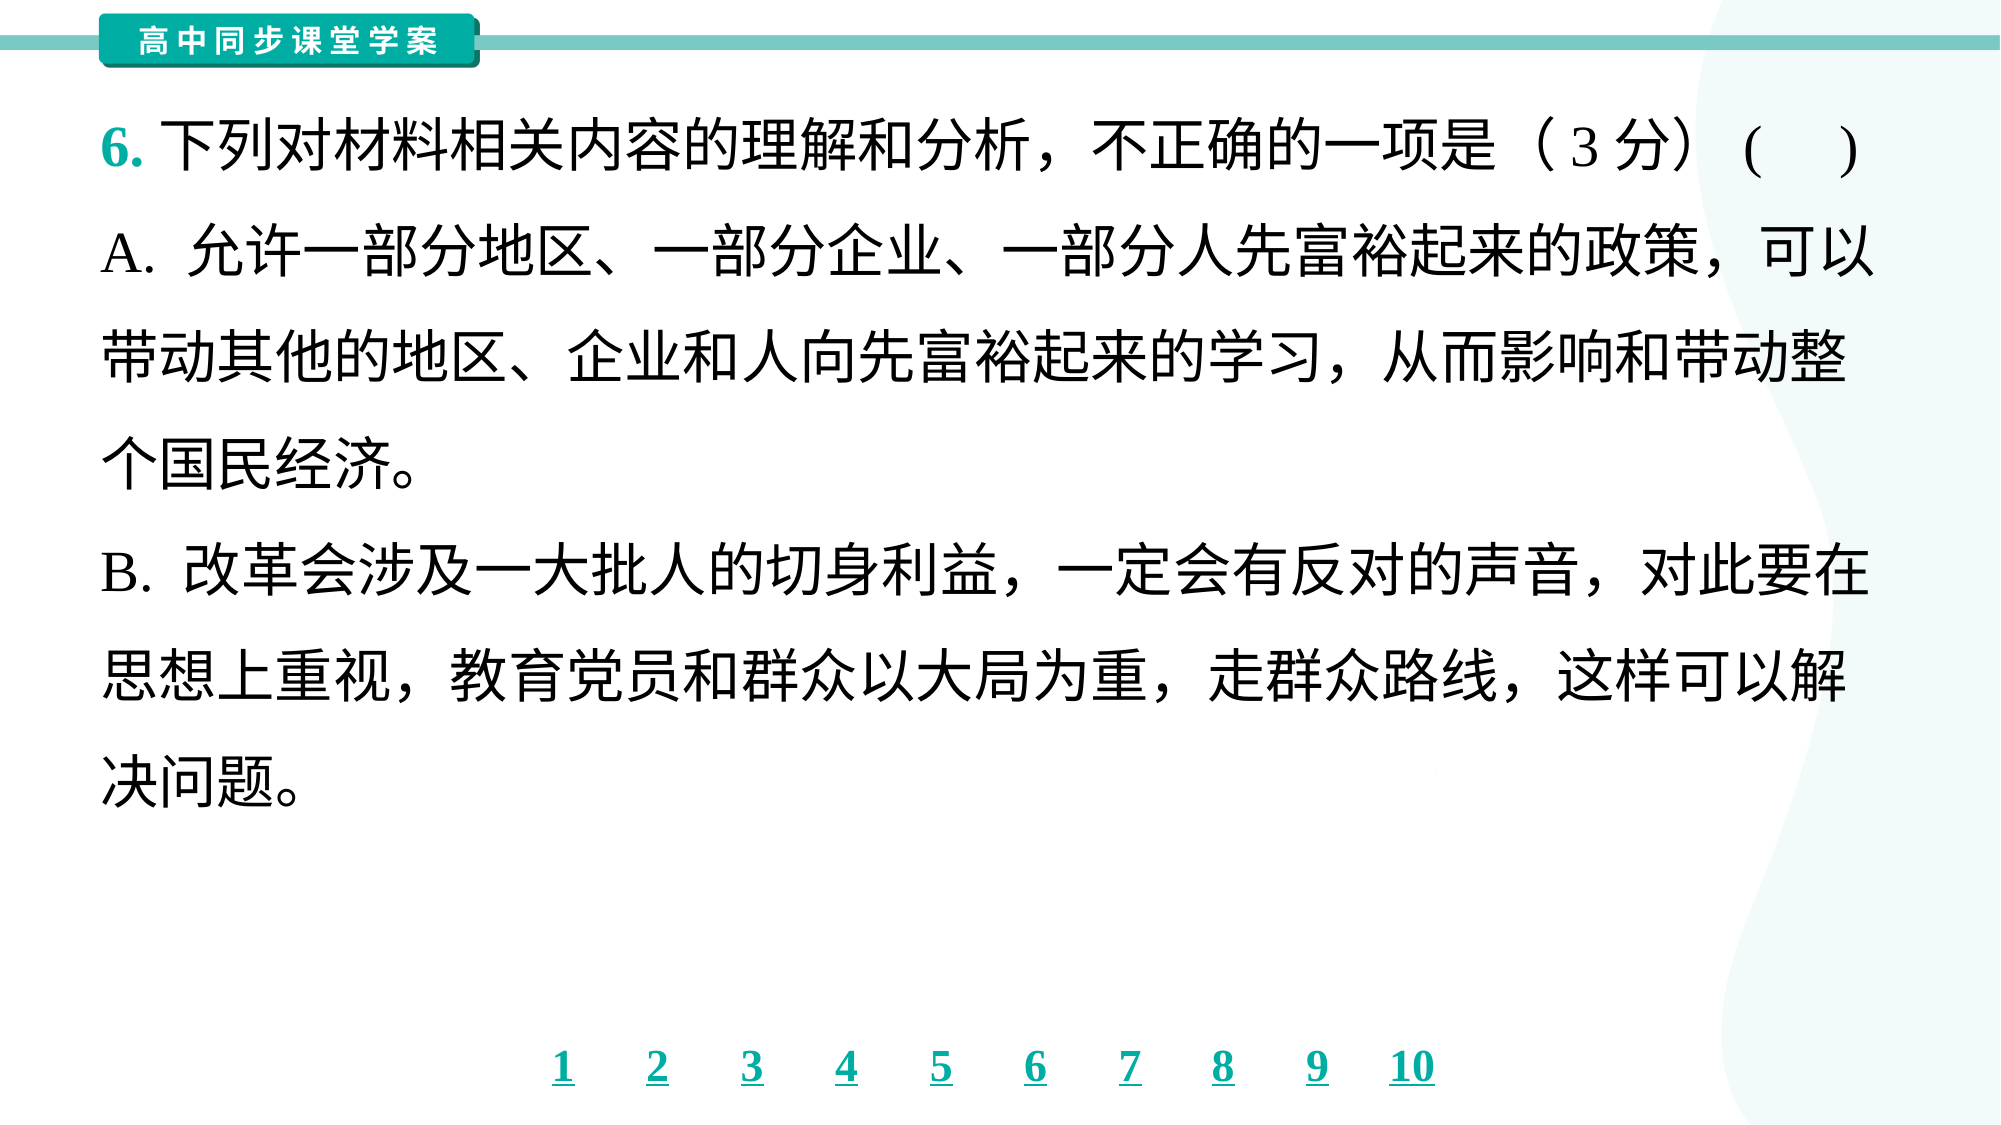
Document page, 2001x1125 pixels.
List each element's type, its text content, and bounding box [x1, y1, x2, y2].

text_box A. 允许一部分地区、一部分企业、一部分人先富裕起来的政策，可以 带动其他的地区、企业和人向先富裕起来的学习，从而影响和带动整 个国民经济。 B. 改革会涉及一大批人的切身利益，一定会有反对的声音，对此要在 思想上重视，教育党员和群众以大局为重，走群众路线，这样可以解 决问题。 [100, 177, 1899, 816]
picture [0, 0, 2000, 1125]
text_box 6.下列对材料相关内容的理解和分析，不正确的一项是（3分）( ) [100, 76, 1899, 177]
